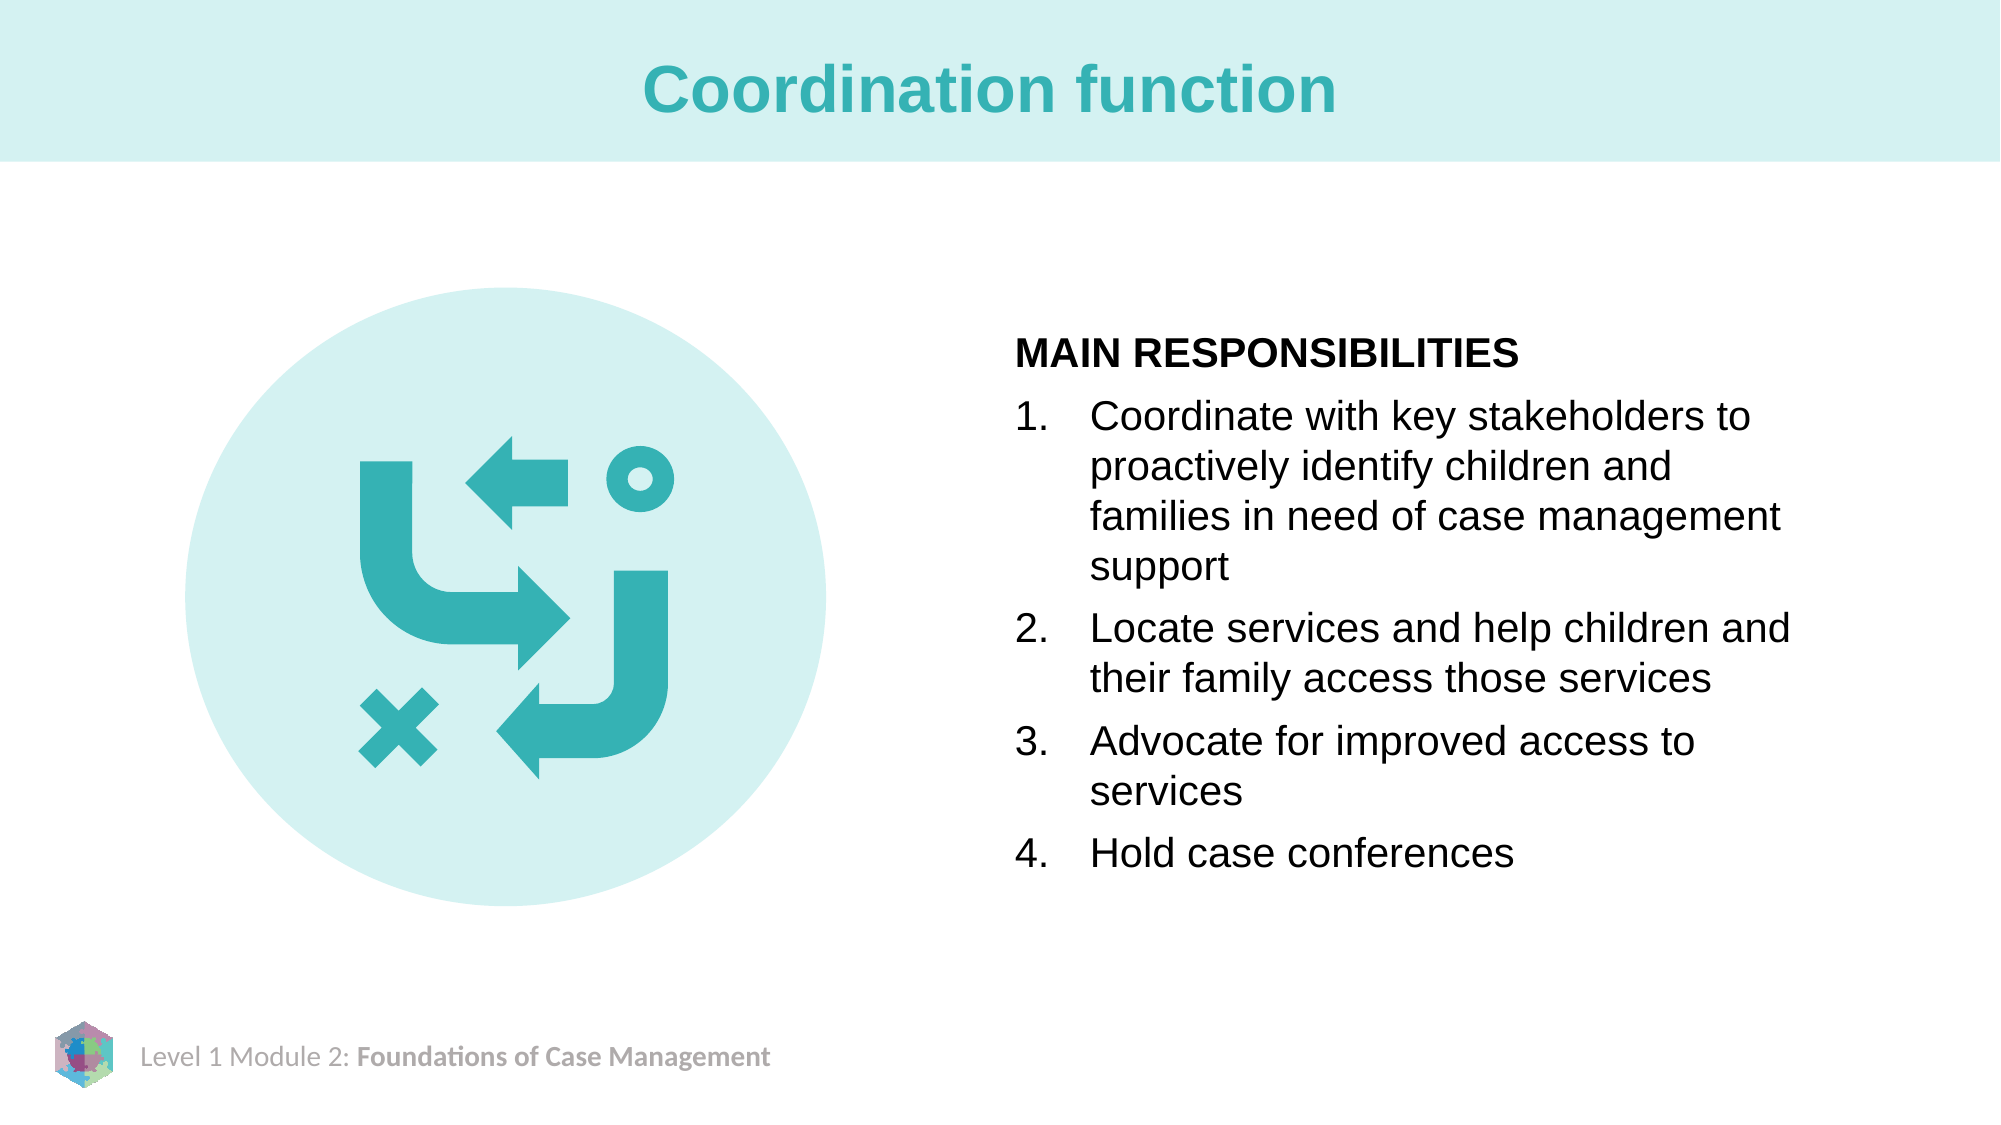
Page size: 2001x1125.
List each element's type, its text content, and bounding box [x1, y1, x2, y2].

text_box MAIN RESPONSIBILITIES Coordinate with key stakeholders to proactively identify children and families in need of case management support Locate services and help children and their family access those services ​ Advocate for improved access to services​ Hold case conferences​ [999, 318, 1817, 884]
picture [55, 1021, 113, 1088]
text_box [185, 287, 827, 907]
title Coordination function [137, 19, 1863, 163]
